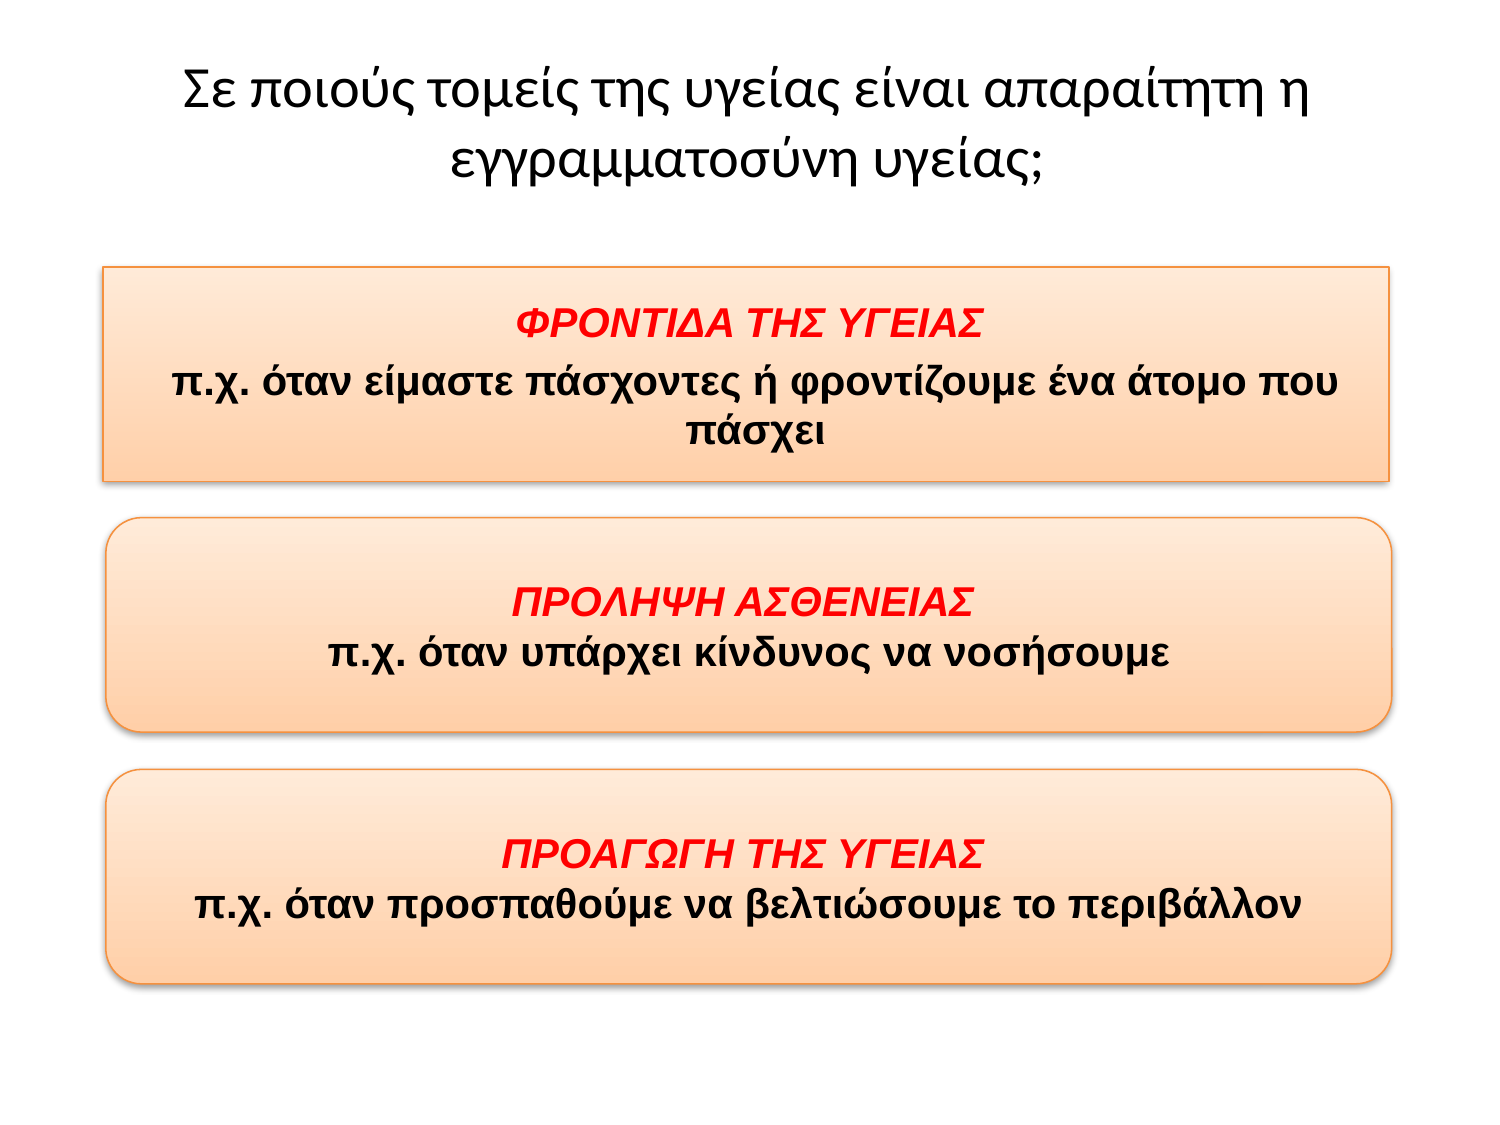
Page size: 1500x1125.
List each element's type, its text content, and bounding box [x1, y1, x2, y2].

text_box ΠΡΟΑΓΩΓΗ ΤΗΣ ΥΓΕΙΑΣ π.χ. όταν προσπαθούμε να βελτιώσουμε το περιβάλλον [105, 769, 1392, 984]
list ΦΡΟΝΤΙΔΑ ΤΗΣ ΥΓΕΙΑΣ π.χ. όταν είμαστε πάσχοντες ή φροντίζουμε ένα άτομο που πάσχει [103, 267, 1389, 482]
text_box ΠΡΟΛΗΨΗ ΑΣΘΕΝΕΙΑΣ π.χ. όταν υπάρχει κίνδυνος να νοσήσουμε [105, 517, 1392, 733]
title Σε ποιούς τομείς της υγείας είναι απαραίτητη η εγγραμματοσύνη υγείας; [72, 25, 1423, 213]
